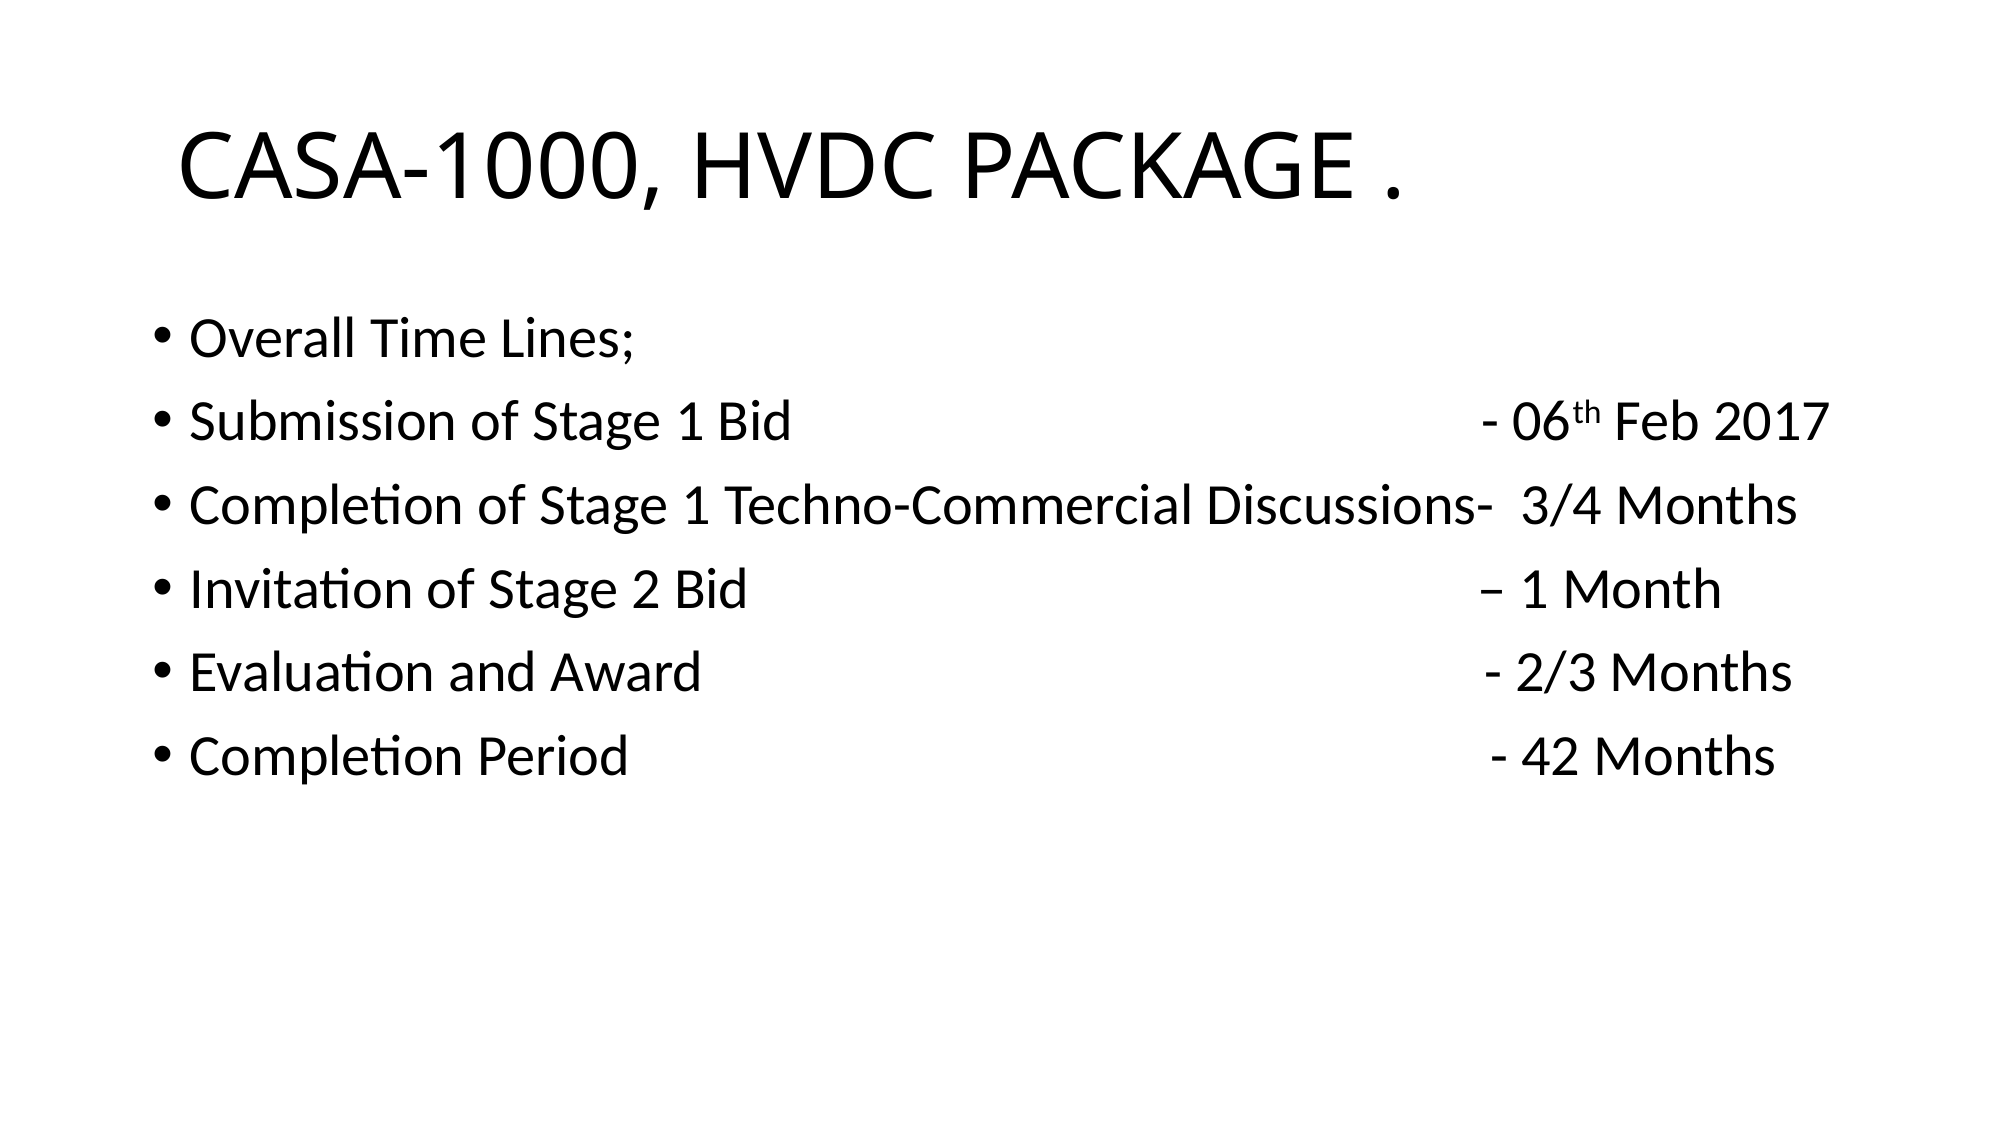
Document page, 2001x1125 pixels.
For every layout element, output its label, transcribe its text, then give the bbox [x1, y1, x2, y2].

list Overall Time Lines; Submission of Stage 1 Bid - 06th Feb 2017 Completion of Stage 1 Techno-Commercial Discussions- 3/4 Months Invitation of Stage 2 Bid – 1 Month Evaluation and Award - 2/3 Months Completion Period - 42 Months [137, 299, 1863, 1014]
title CASA-1000, HVDC PACKAGE . [137, 59, 1863, 278]
